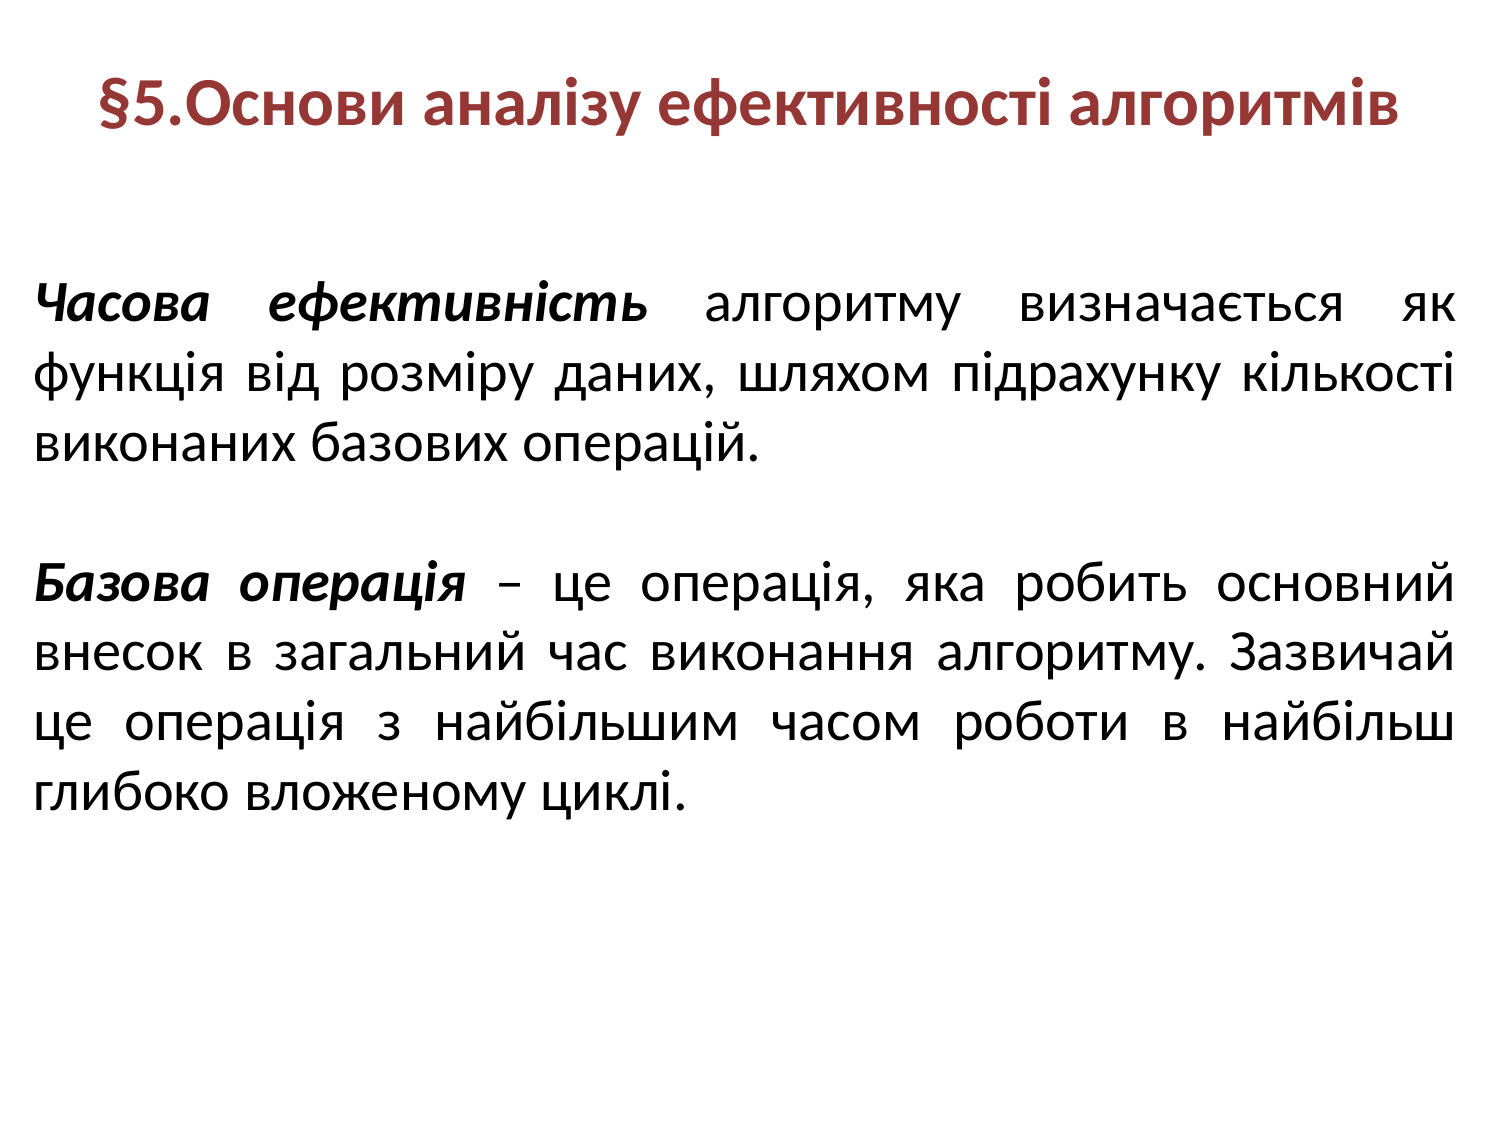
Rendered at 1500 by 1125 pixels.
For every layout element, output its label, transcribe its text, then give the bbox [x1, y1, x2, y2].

text_box Часова ефективність алгоритму визначається як функція від розміру даних, шляхом підрахунку кількості виконаних базових операцій. Базова операція – це операція, яка робить основний внесок в загальний час виконання алгоритму. Зазвичай це операція з найбільшим часом роботи в найбільш глибоко вложеному циклі. [18, 255, 1472, 830]
title §5.Основи аналізу ефективності алгоритмів [75, 45, 1425, 233]
